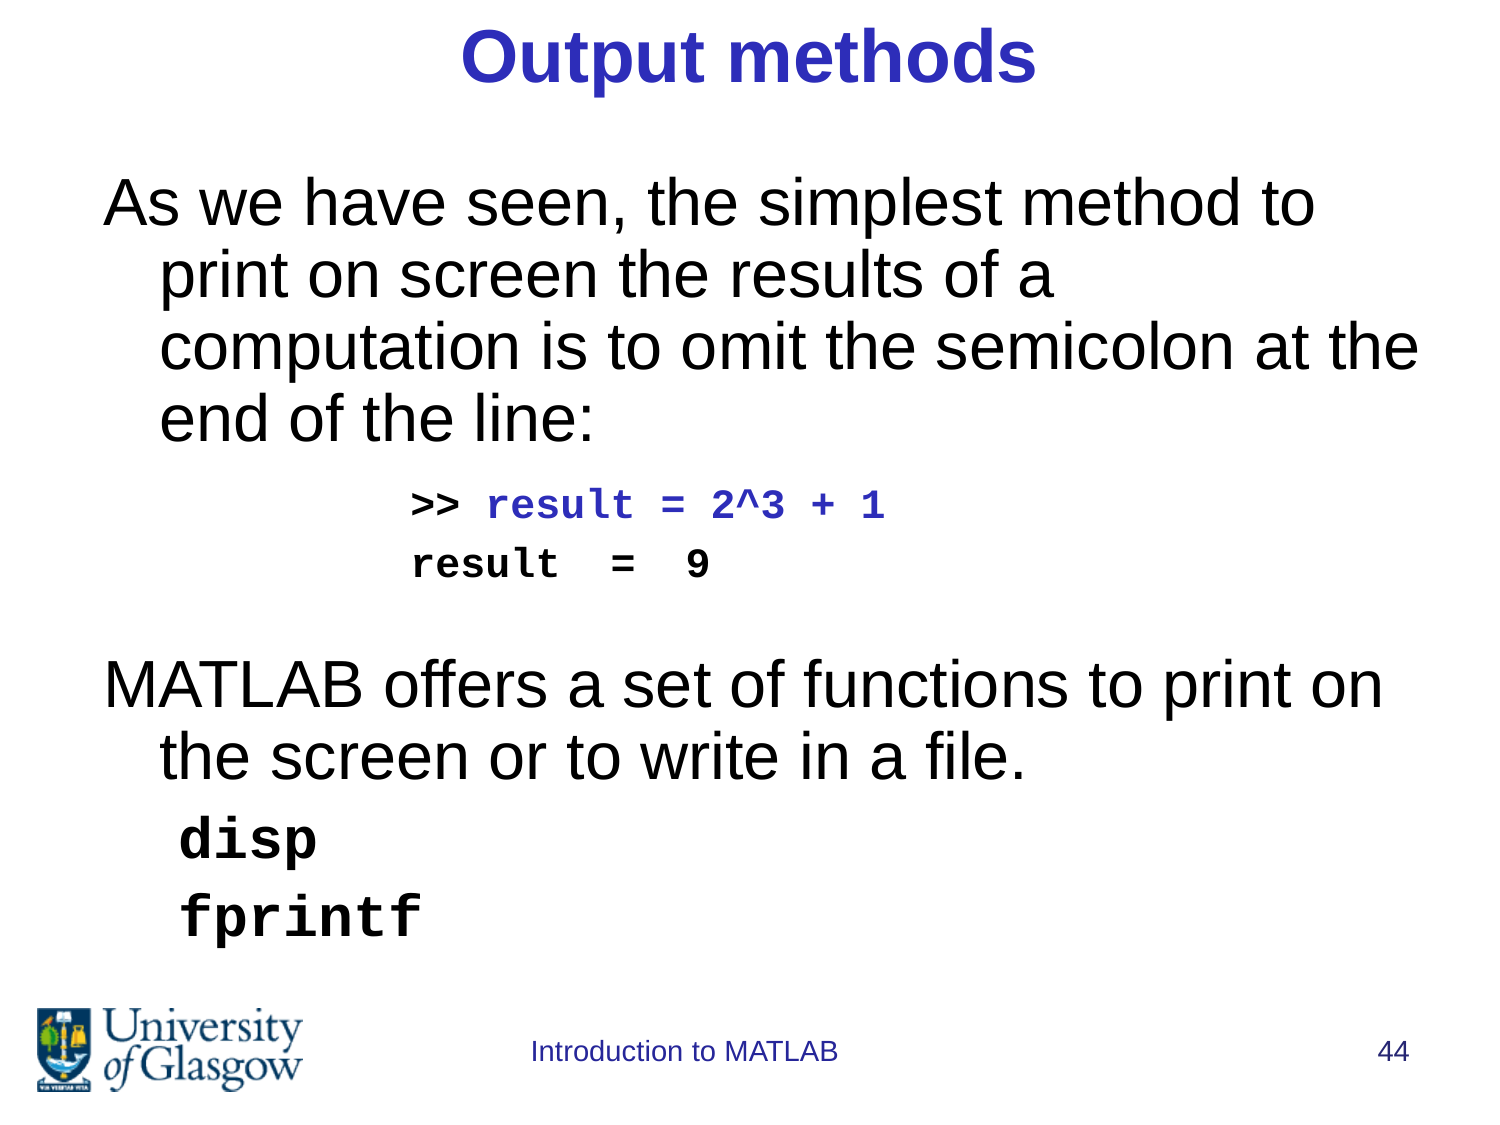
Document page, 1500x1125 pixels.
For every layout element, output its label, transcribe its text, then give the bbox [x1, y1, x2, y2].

footer Introduction to MATLAB [447, 1024, 923, 1103]
title Output methods [0, 0, 1500, 126]
text_box >> result = 2^3 + 1 result = 9 [395, 469, 1045, 593]
slide_number 44 [1074, 1024, 1425, 1103]
picture [37, 1008, 303, 1092]
list As we have seen, the simplest method to print on screen the results of a computation is to omit the semicolon at the end of the line: MATLAB offers a set of functions to print on the screen or to write in a file. disp fprintf [88, 160, 1439, 904]
